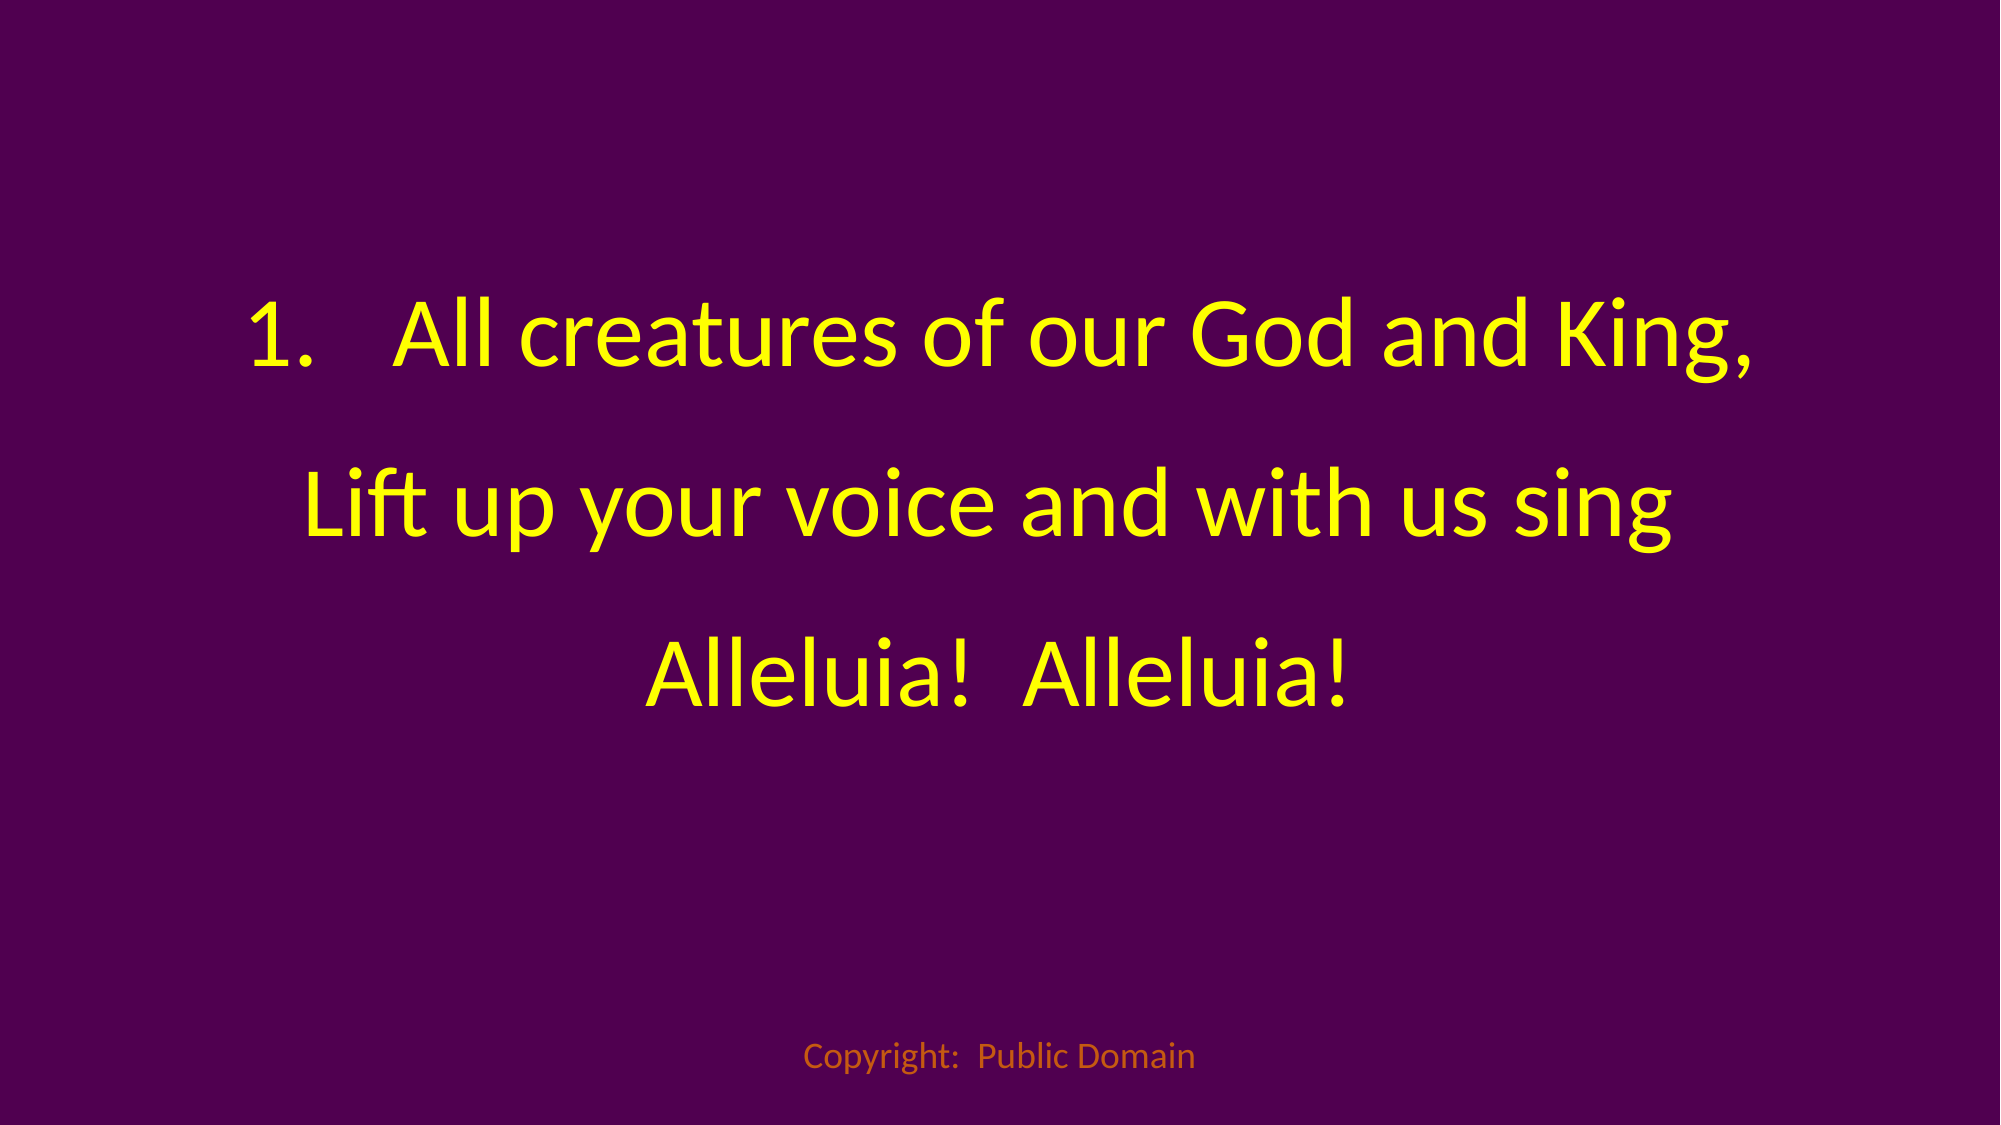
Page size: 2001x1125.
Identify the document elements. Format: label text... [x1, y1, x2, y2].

text_box Copyright: Public Domain [26, 1023, 1973, 1083]
text_box 1. All creatures of our God and King, Lift up your voice and with us sing Alleluia! Alleluia! [98, 259, 1902, 734]
